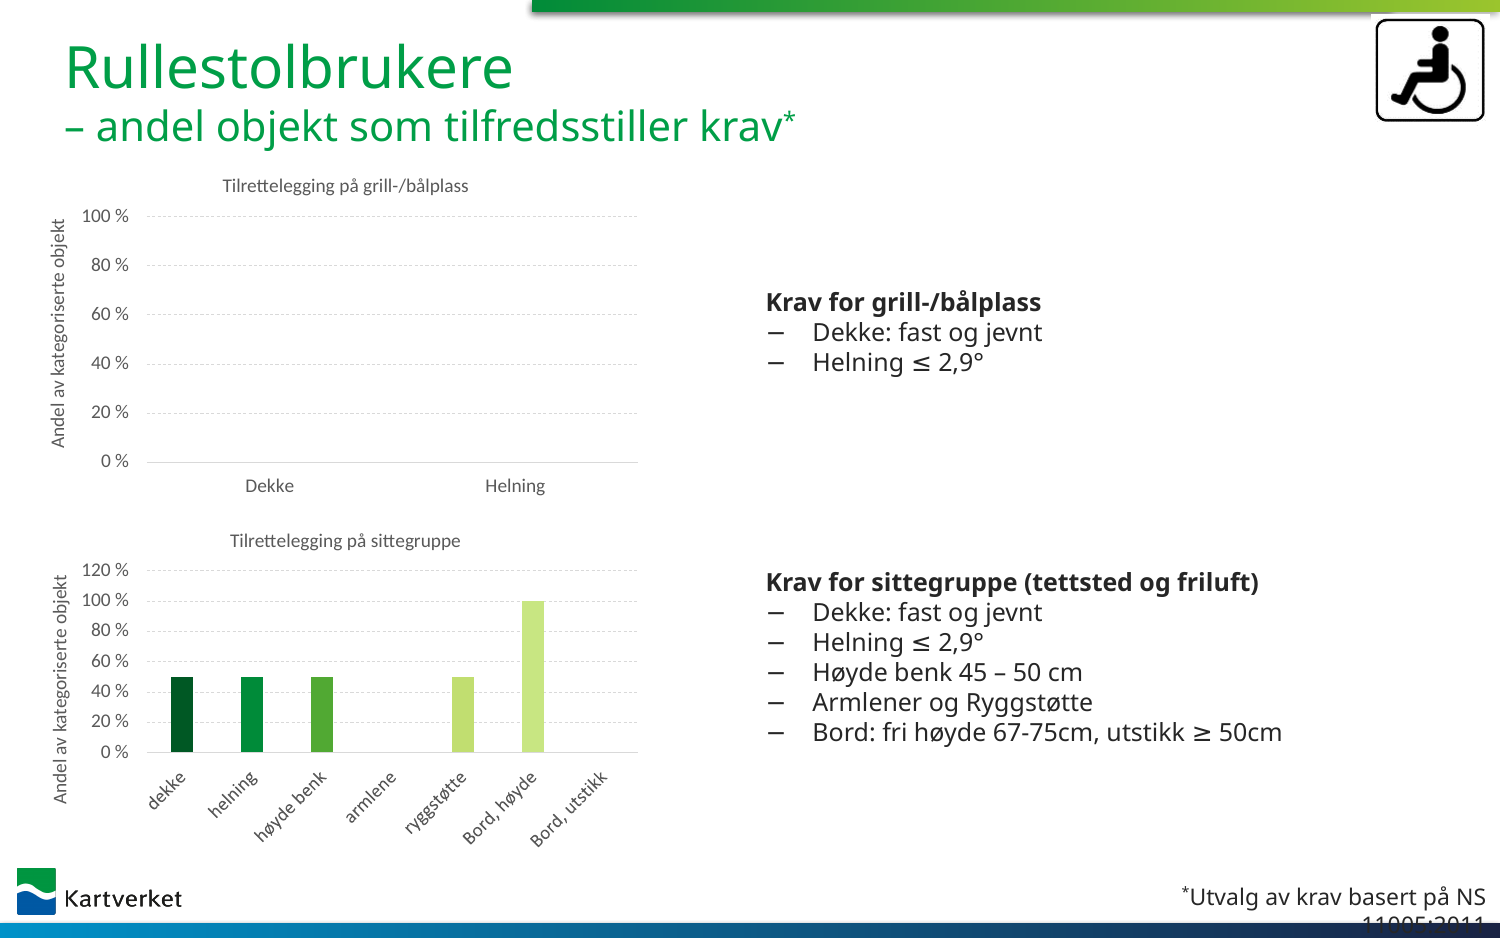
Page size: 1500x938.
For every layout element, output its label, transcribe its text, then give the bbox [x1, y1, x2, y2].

text_box Krav for sittegruppe (tettsted og friluft) Dekke: fast og jevnt Helning ≤ 2,9° Høyde benk 45 – 50 cm Armlener og Ryggstøtte Bord: fri høyde 67-75cm, utstikk ≥ 50cm [750, 559, 1500, 754]
text_box Krav for grill-/bålplass Dekke: fast og jevnt Helning ≤ 2,9° [750, 279, 1452, 384]
picture [41, 520, 650, 859]
picture [1371, 13, 1491, 127]
text_box Rullestolbrukere – andel objekt som tilfredsstiller krav* [49, 14, 1431, 158]
picture [41, 166, 650, 505]
text_box *Utvalg av krav basert på NS 11005:2011 [1068, 873, 1500, 938]
